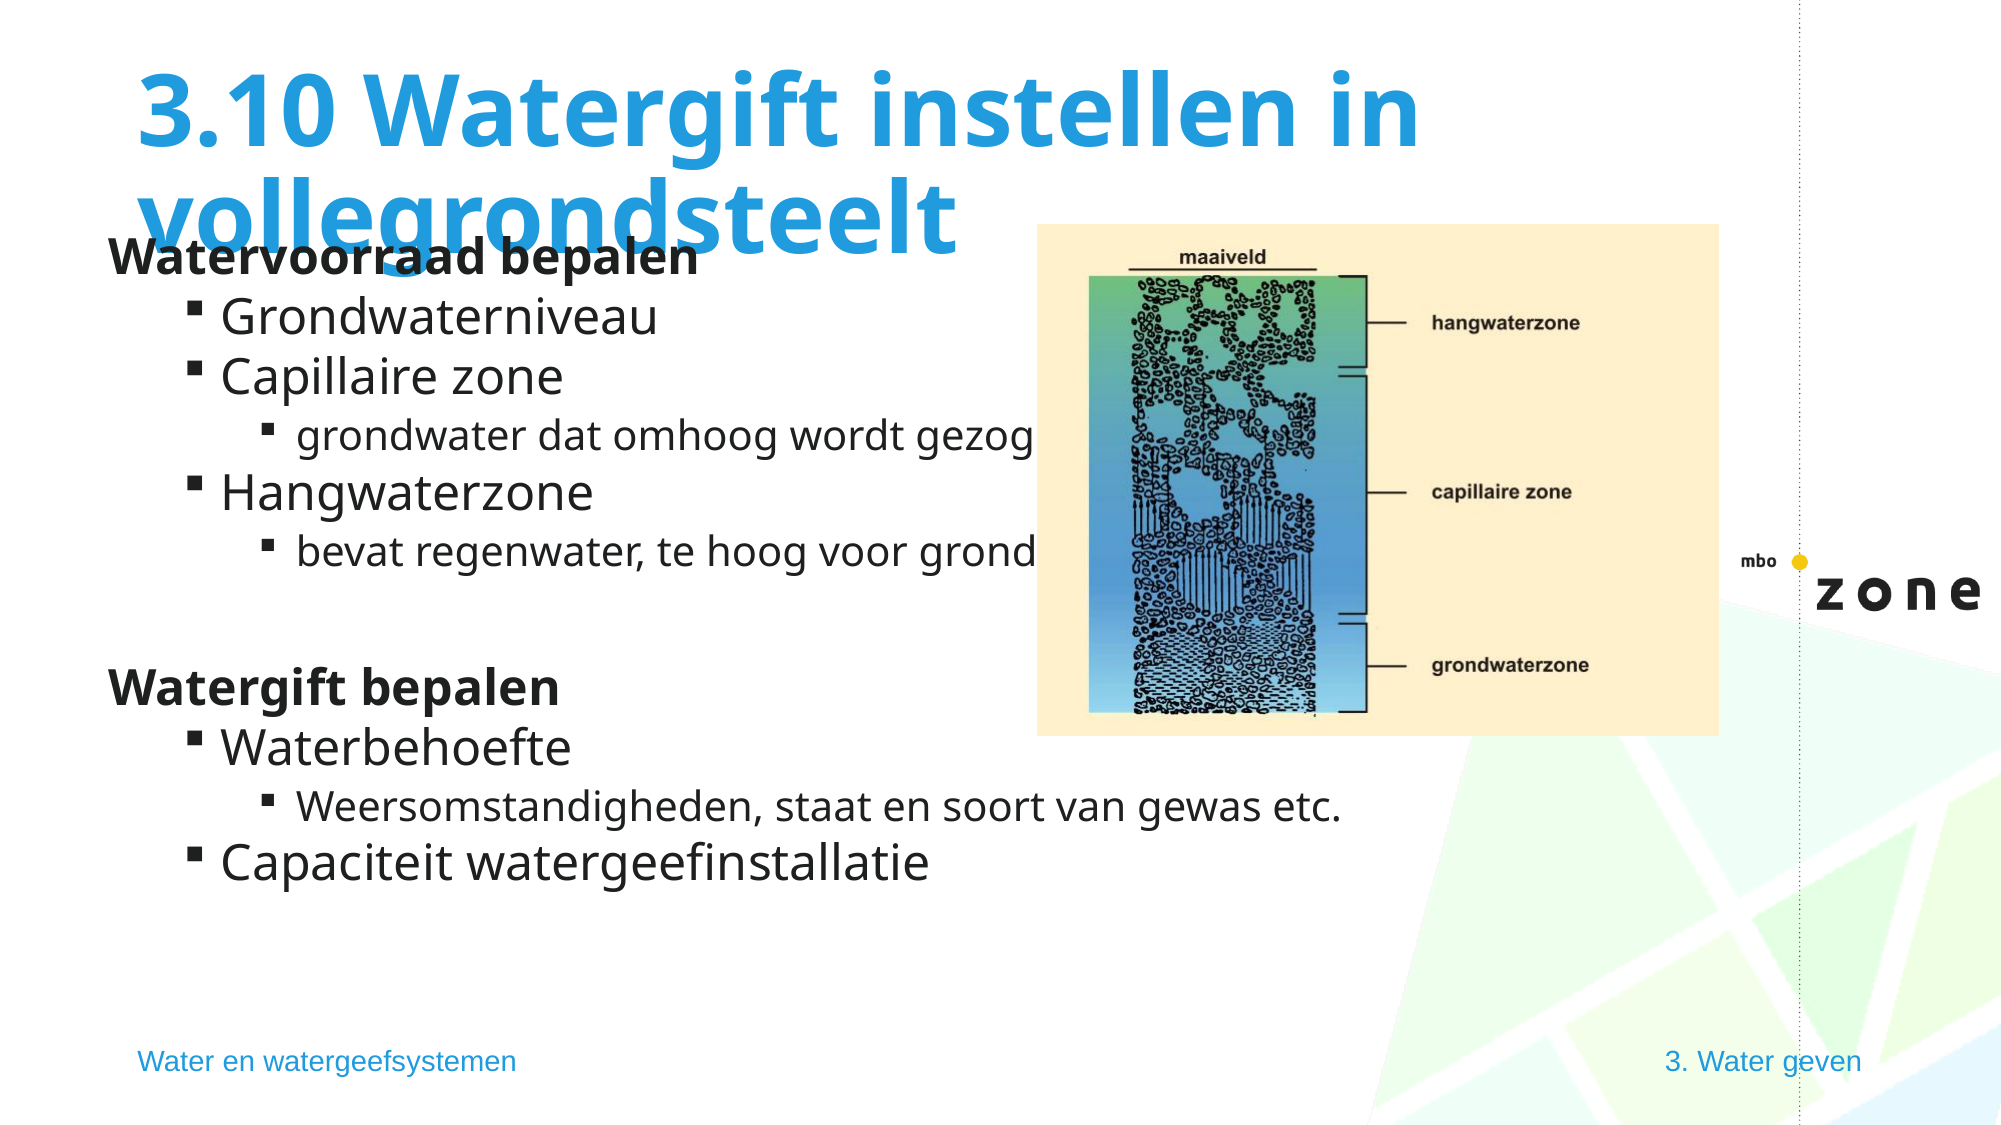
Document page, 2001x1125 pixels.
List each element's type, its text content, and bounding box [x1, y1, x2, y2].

title 3.10 Watergift instellen in vollegrondsteelt [137, 59, 2000, 278]
list Water en watergeefsystemen [137, 1042, 639, 1103]
picture [1037, 0, 2001, 1125]
list Watervoorraad bepalen Grondwaterniveau Capillaire zone grondwater dat omhoog wordt gezogen Hangwaterzone bevat regenwater, te hoog voor grondwater Watergift bepalen Waterbehoefte Weersomstandigheden, staat en soort van gewas etc. Capaciteit watergeefinstallatie [108, 224, 1379, 939]
list 3. Water geven [1412, 1042, 1863, 1103]
